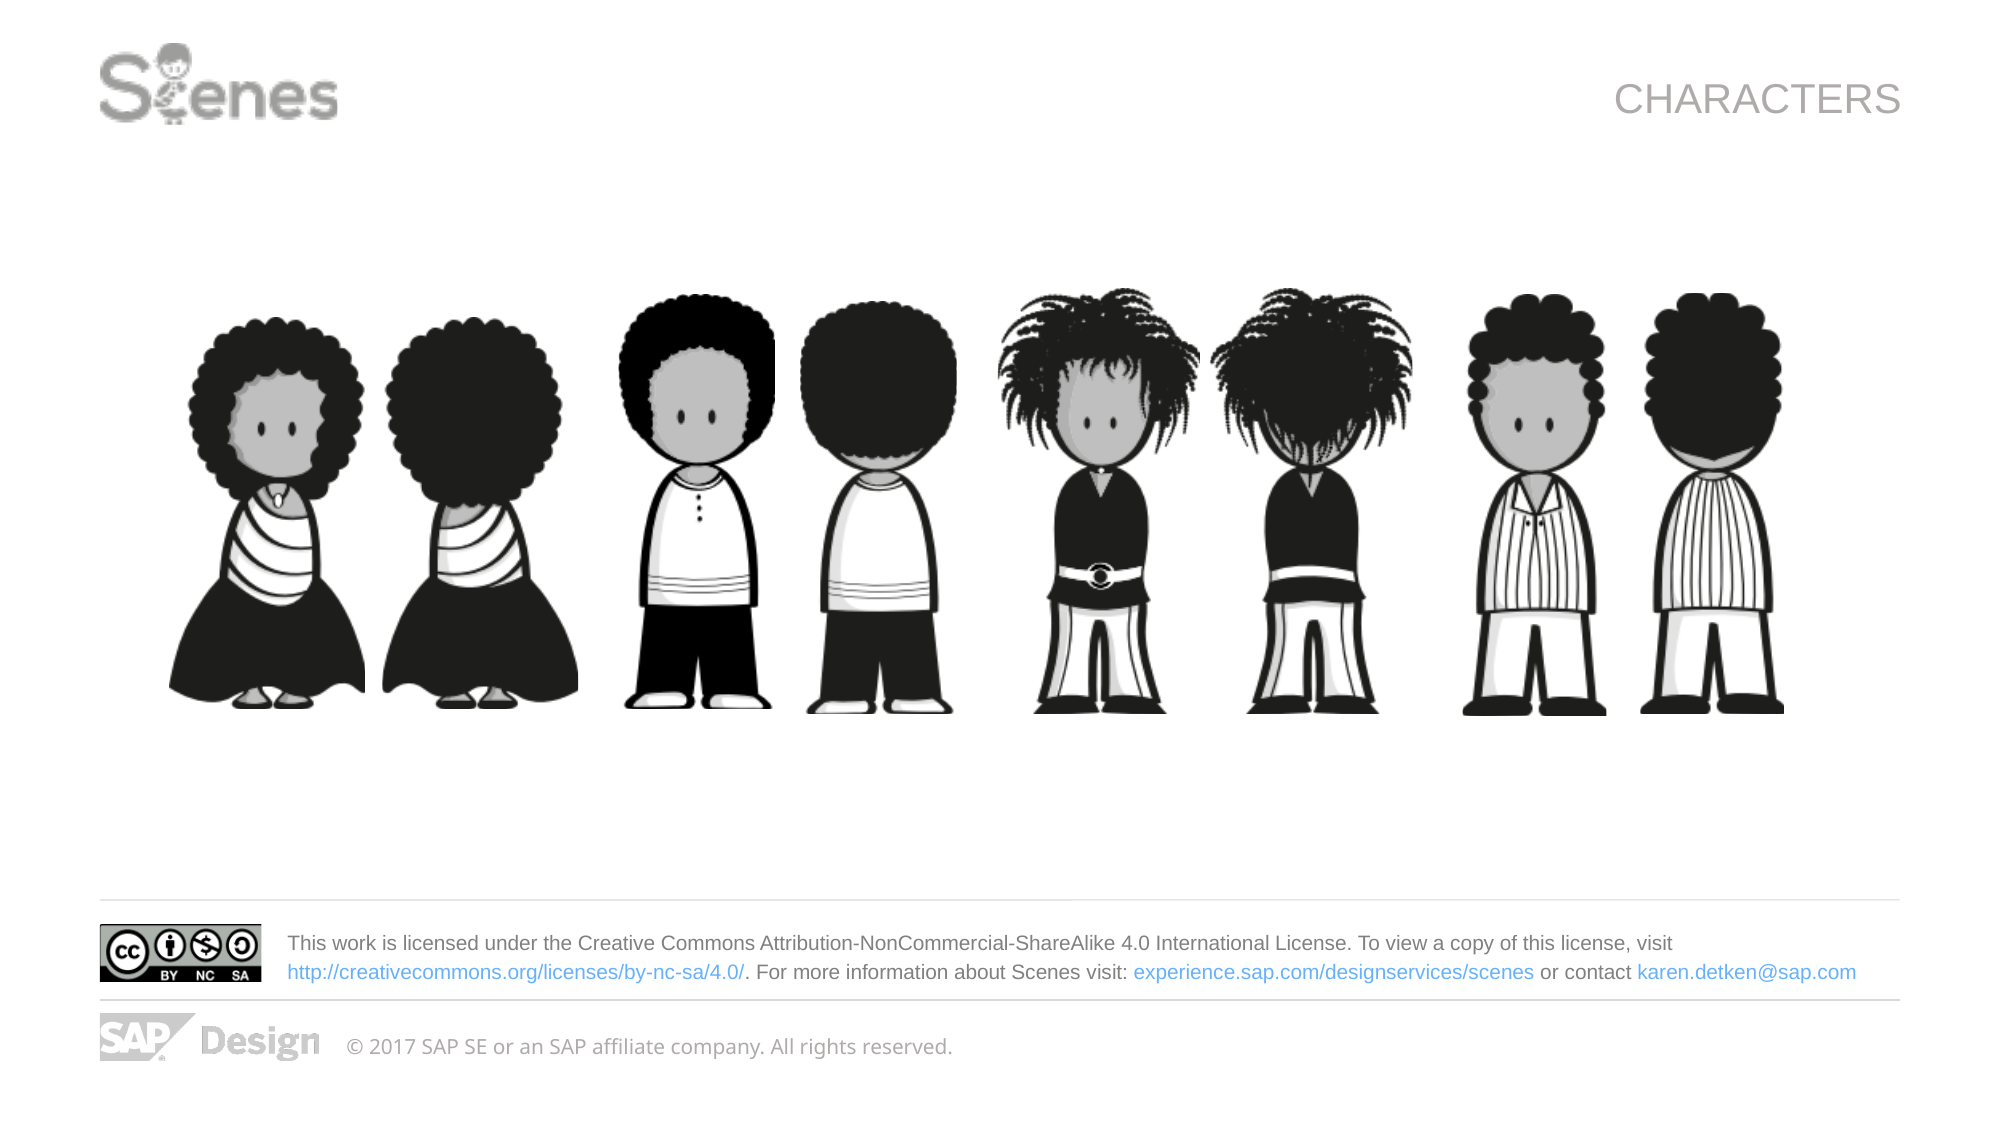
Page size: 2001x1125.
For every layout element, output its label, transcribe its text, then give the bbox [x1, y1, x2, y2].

picture [618, 294, 775, 709]
picture [1210, 288, 1413, 714]
picture [997, 288, 1200, 714]
picture [168, 317, 365, 709]
title CHARACTERS [1001, 77, 1902, 116]
picture [382, 317, 579, 709]
picture [800, 301, 957, 714]
picture [1640, 292, 1784, 714]
picture [1462, 294, 1607, 716]
